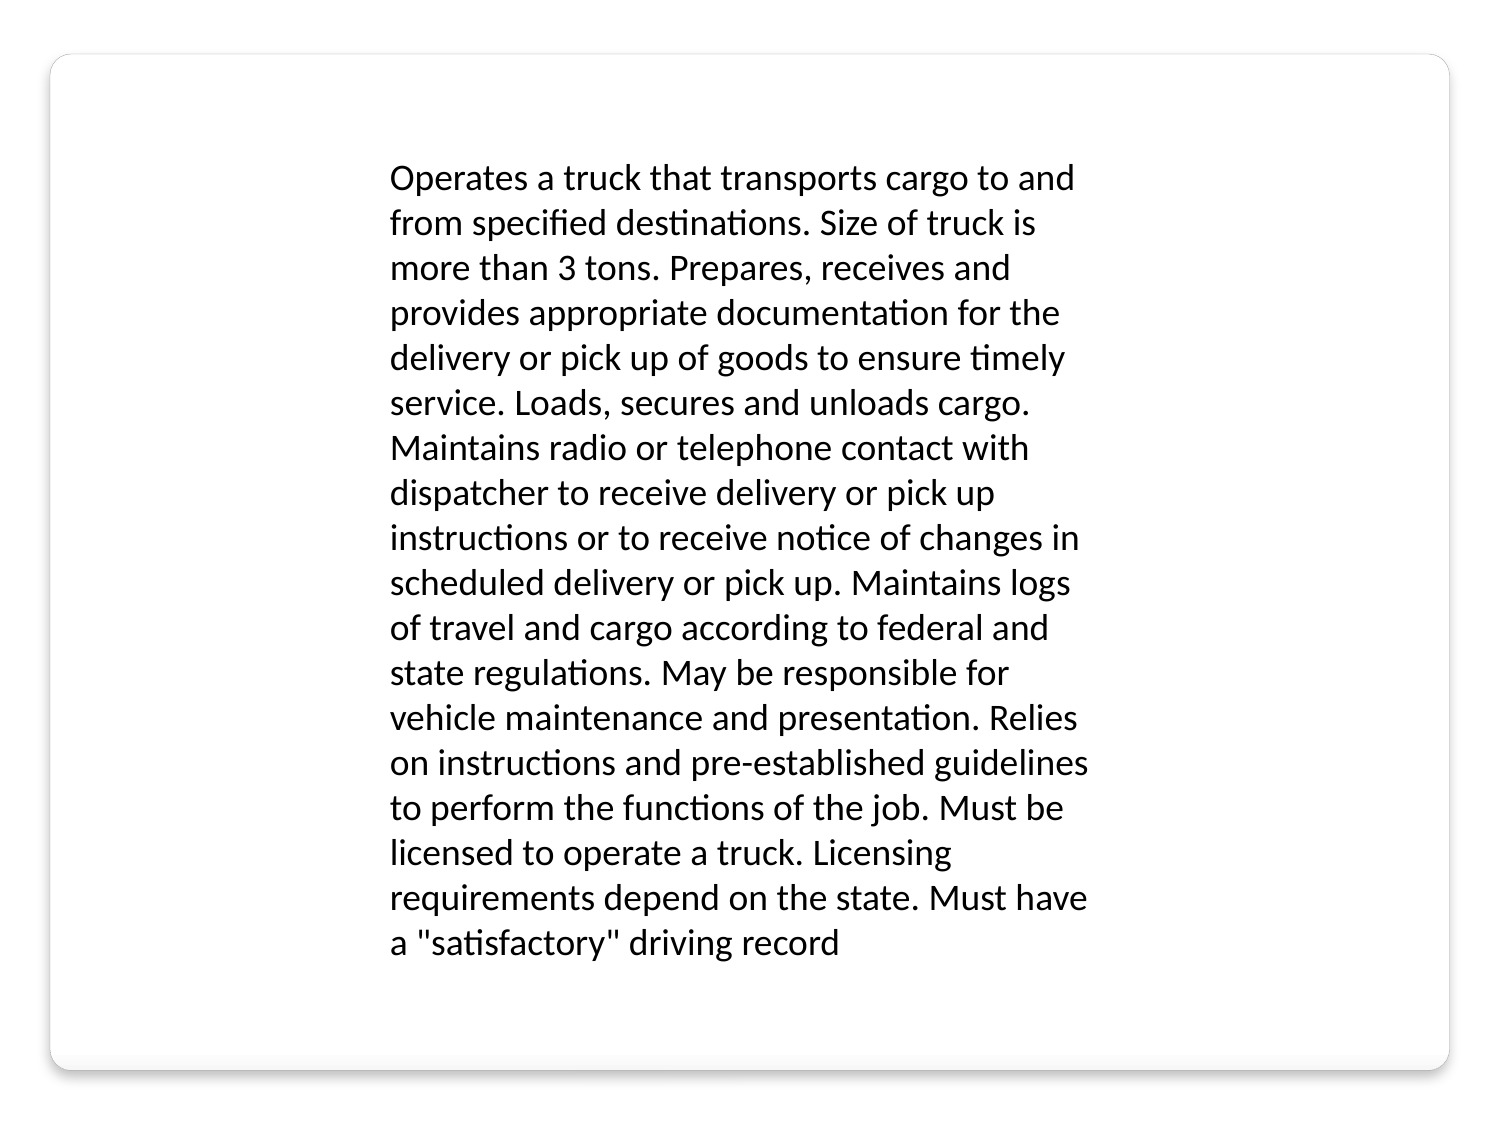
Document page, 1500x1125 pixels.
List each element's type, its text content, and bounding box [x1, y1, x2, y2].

text_box Operates a truck that transports cargo to and from specified destinations. Size of truck is more than 3 tons. Prepares, receives and provides appropriate documentation for the delivery or pick up of goods to ensure timely service. Loads, secures and unloads cargo. Maintains radio or telephone contact with dispatcher to receive delivery or pick up instructions or to receive notice of changes in scheduled delivery or pick up. Maintains logs of travel and cargo according to federal and state regulations. May be responsible for vehicle maintenance and presentation. Relies on instructions and pre-established guidelines to perform the functions of the job. Must be licensed to operate a truck. Licensing requirements depend on the state. Must have a "satisfactory" driving record [374, 145, 1125, 971]
